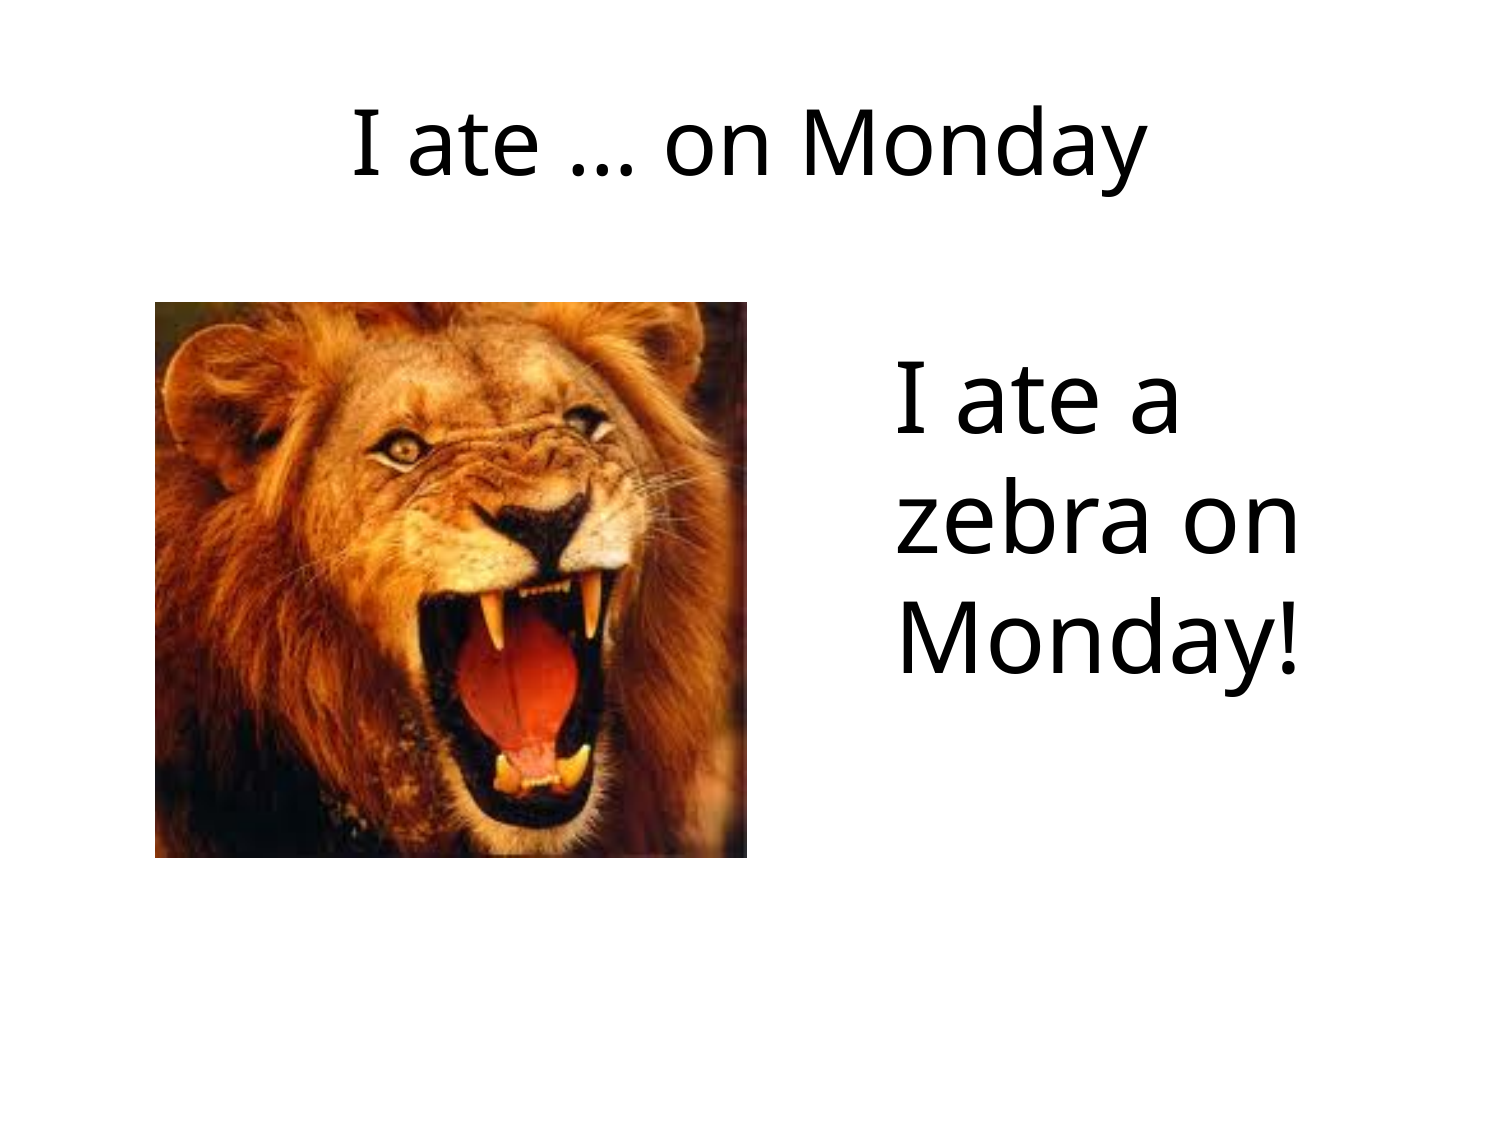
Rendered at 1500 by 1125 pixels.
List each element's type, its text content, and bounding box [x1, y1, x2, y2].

text_box I ate a zebra on Monday! [879, 326, 1329, 701]
title I ate … on Monday [75, 45, 1425, 233]
picture [155, 302, 747, 859]
